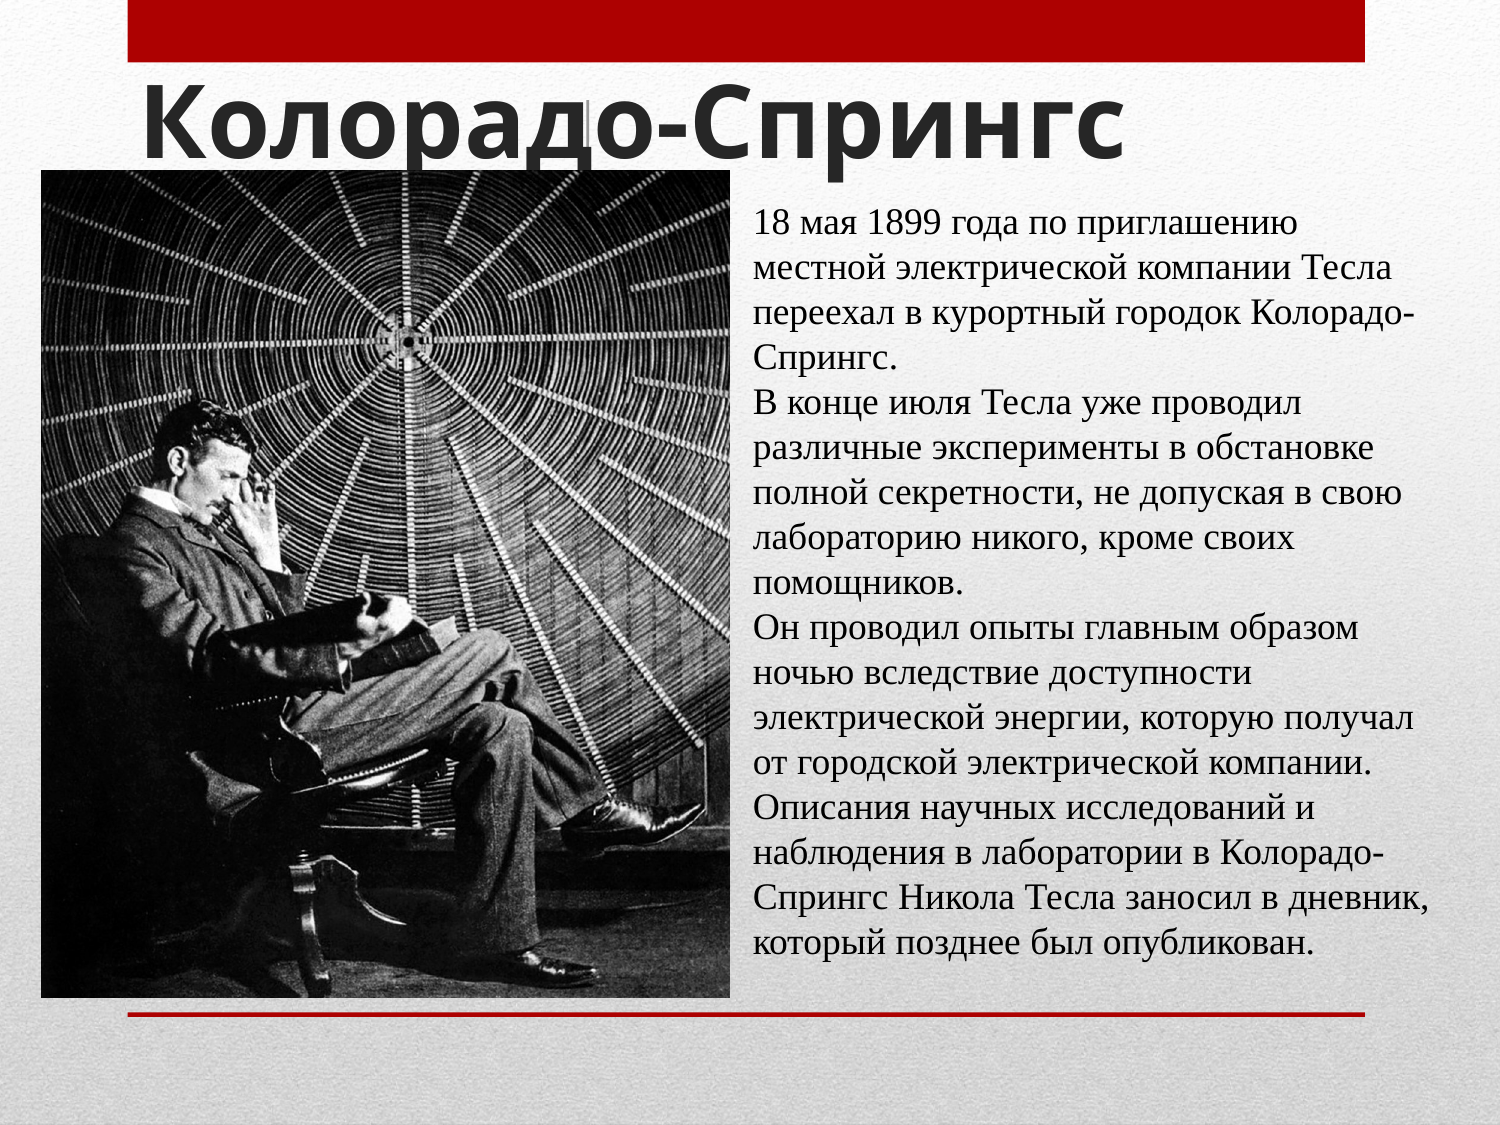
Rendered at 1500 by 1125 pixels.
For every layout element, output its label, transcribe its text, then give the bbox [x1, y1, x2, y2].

title Колорадо-Спрингс [123, 30, 1237, 186]
picture [40, 169, 731, 999]
text_box 18 мая 1899 года по приглашению местной электрической компании Тесла переехал в курортный городок Колорадо-Спрингс. В конце июля Тесла уже проводил различные эксперименты в обстановке полной секретности, не допуская в свою лабораторию никого, кроме своих помощников. Он проводил опыты главным образом ночью вследствие доступности электрической энергии, которую получал от городской электрической компании. Описания научных исследований и наблюдения в лаборатории в Колорадо-Спрингс Никола Тесла заносил в дневник, который позднее был опубликован. [738, 190, 1447, 970]
